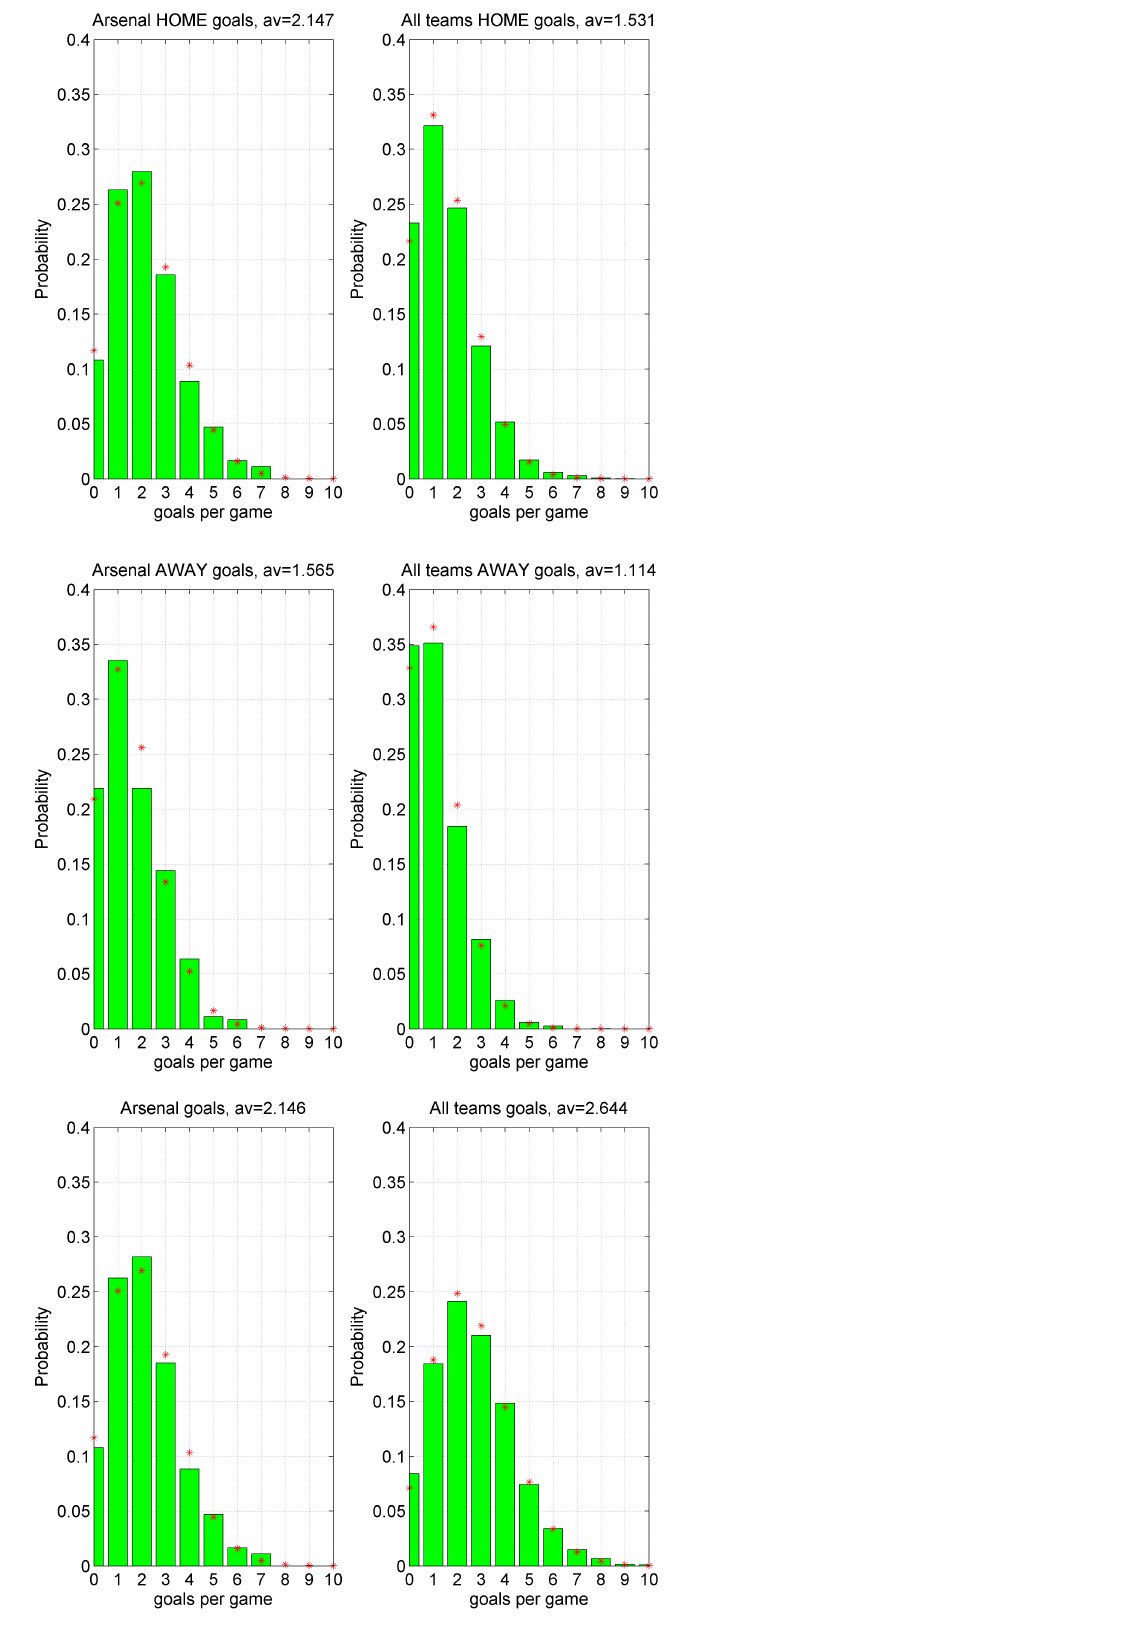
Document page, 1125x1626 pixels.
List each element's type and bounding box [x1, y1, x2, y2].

picture [0, 0, 717, 538]
picture [0, 549, 717, 1625]
